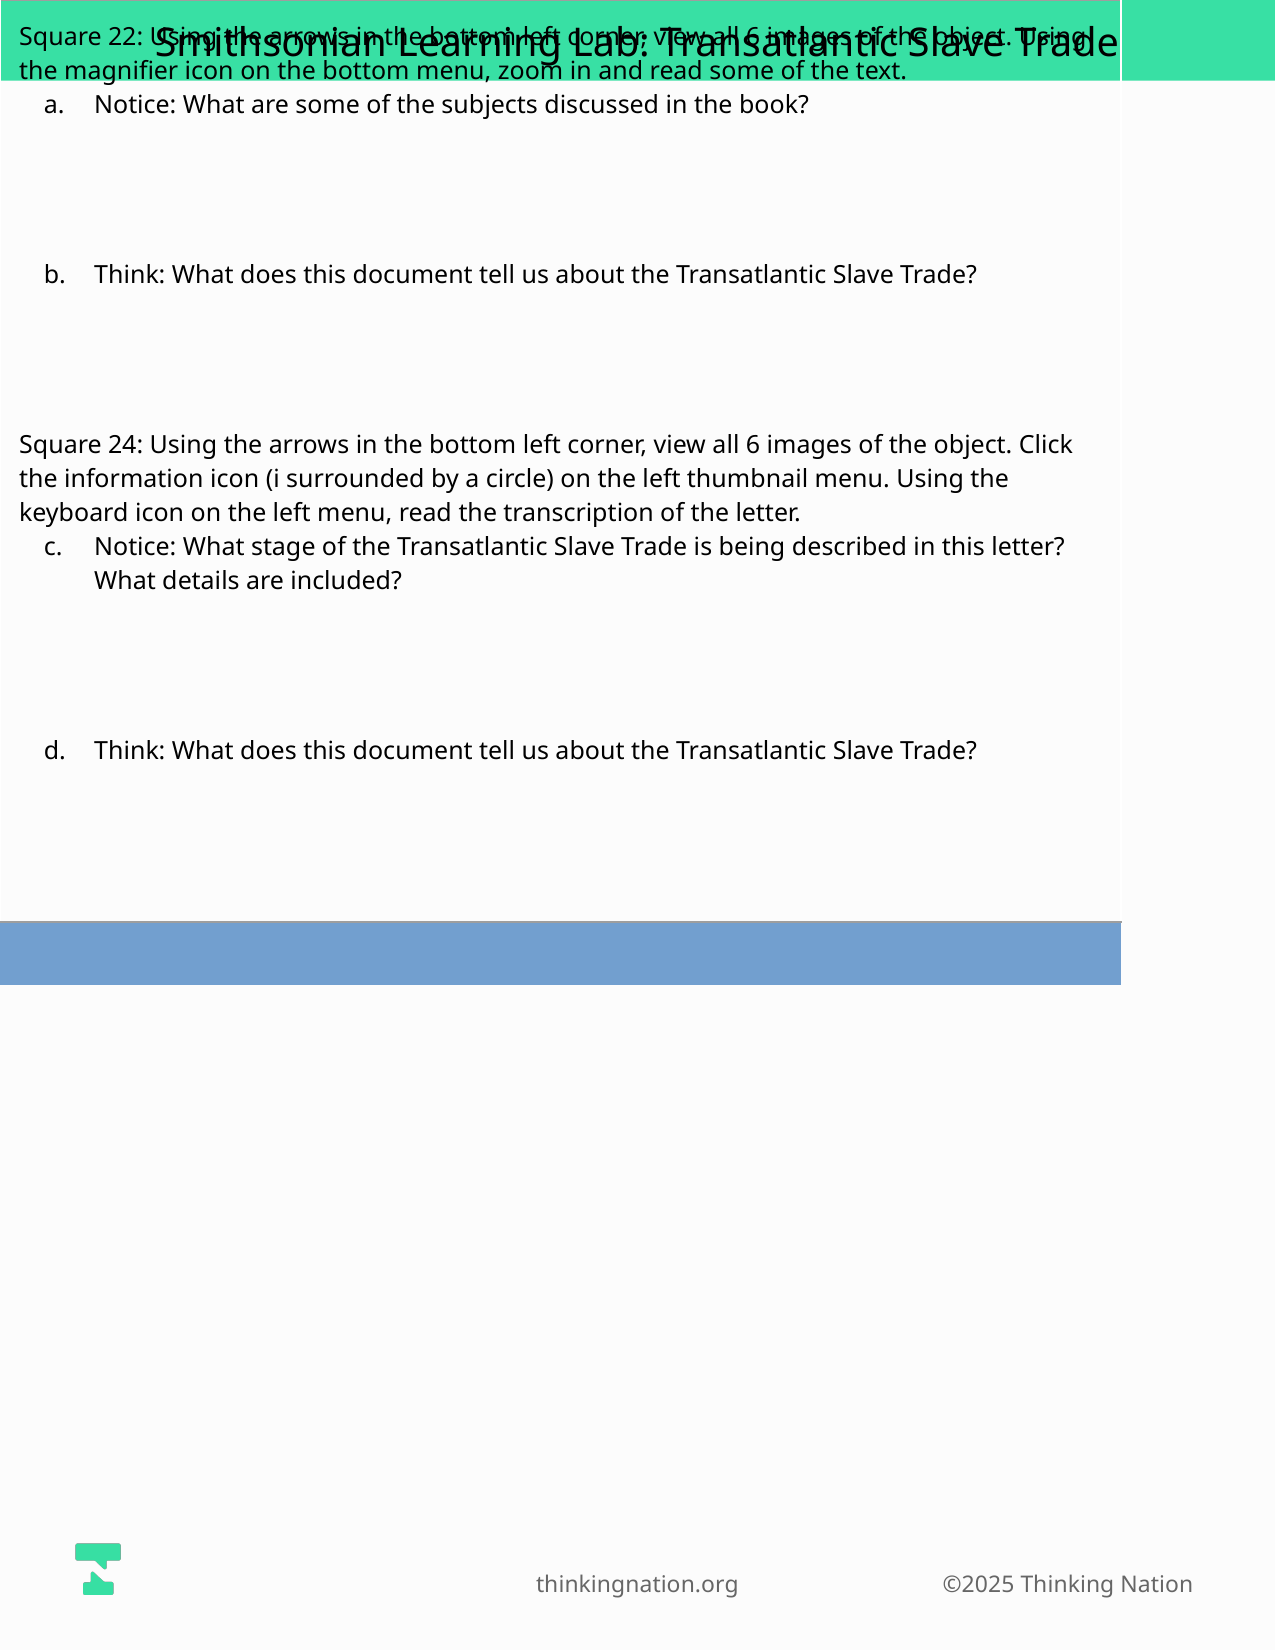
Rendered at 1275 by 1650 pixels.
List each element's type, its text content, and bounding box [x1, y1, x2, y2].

text_box Smithsonian Learning Lab: Transatlantic Slave Trade [1122, 0, 1275, 81]
text_box ©2025 Thinking Nation [907, 1553, 1210, 1605]
picture [62, 1533, 134, 1605]
table_header Square 22: Using the arrows in the bottom left corner, view all 6 images of the object. Using the magnifier icon on the bottom menu, zoom in and read some of the text. Notice: What are some of the subjects discussed in the book? Think: What does this document tell us about the Transatlantic Slave Trade? Square 24: Using the arrows in the bottom left corner, view all 6 images of the object. Click the information icon (i surrounded by a circle) on the left thumbnail menu. Using the keyboard icon on the left menu, read the transcription of the letter. Notice: What stage of the Transatlantic Slave Trade is being described in this letter? What details are included? Think: What does this document tell us about the Transatlantic Slave Trade? [1, 1, 1120, 921]
text_box thinkingnation.org [486, 1553, 789, 1605]
